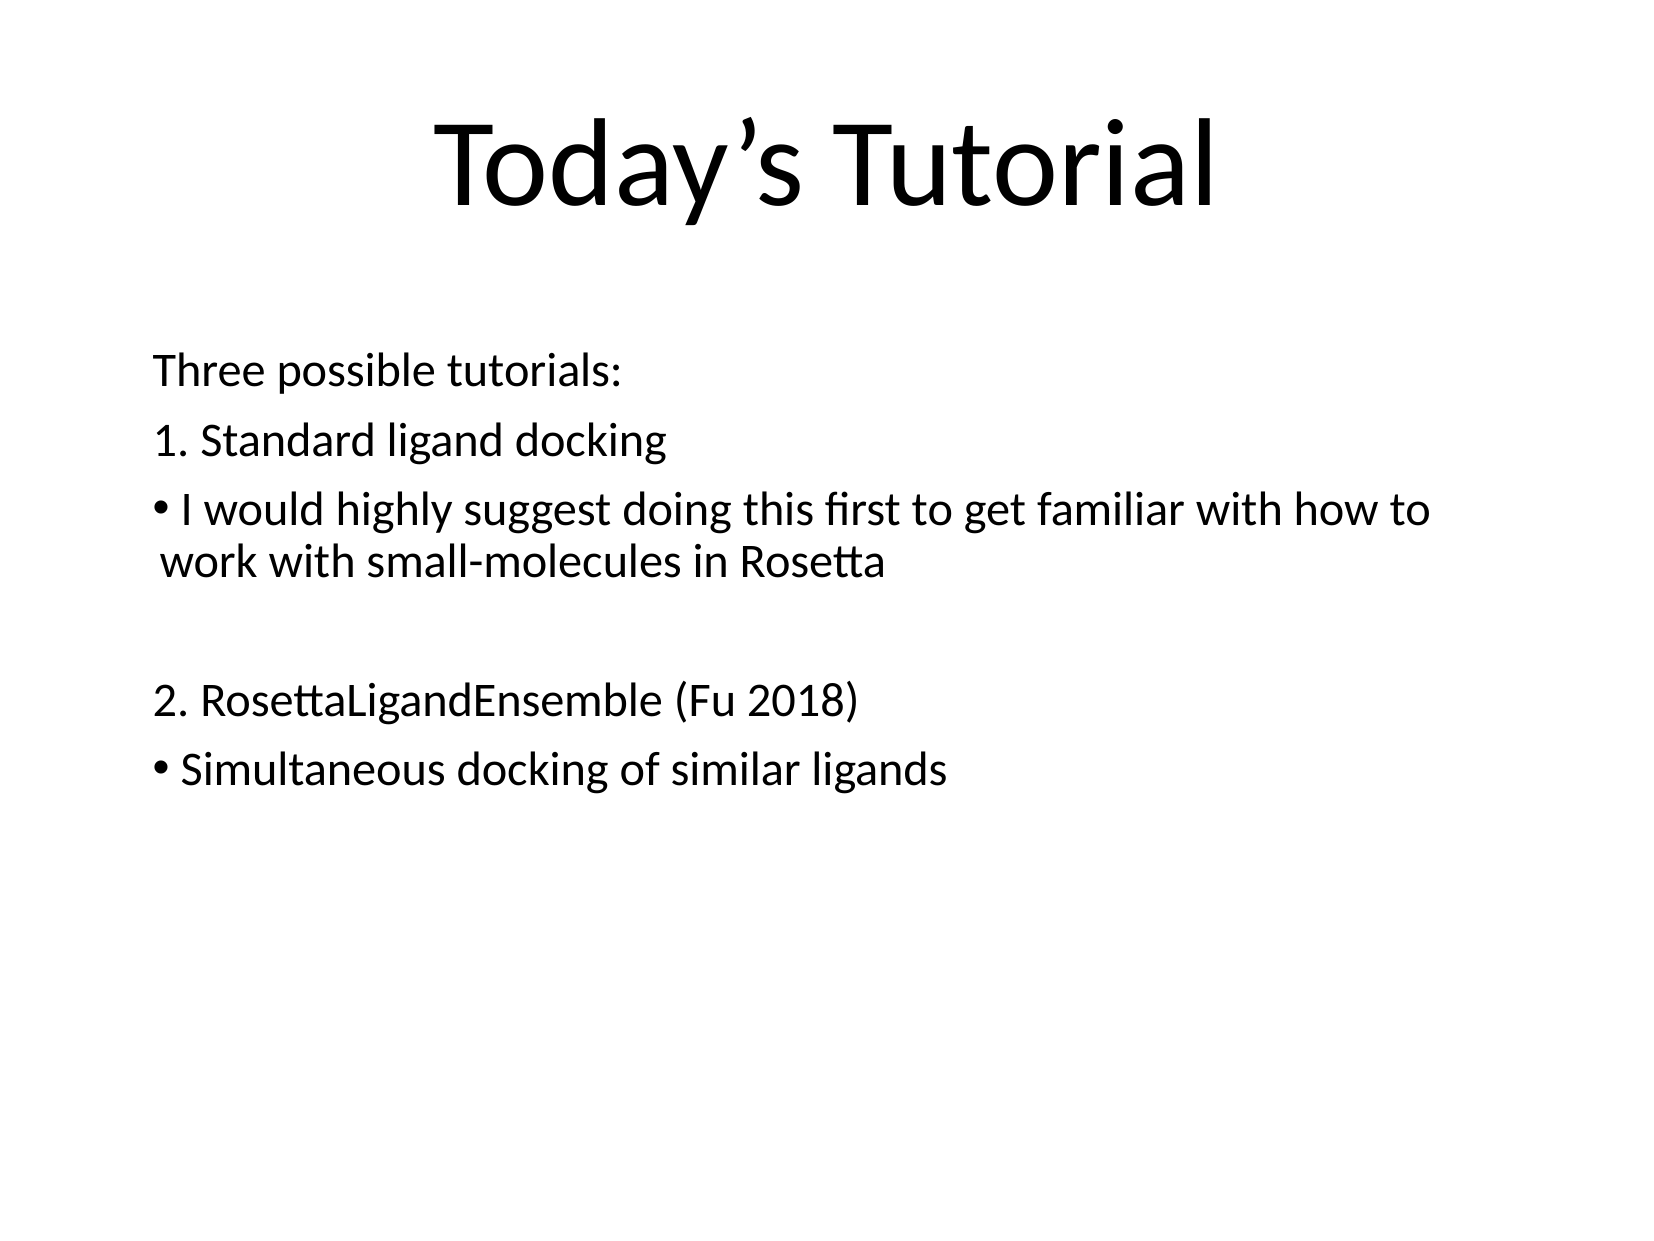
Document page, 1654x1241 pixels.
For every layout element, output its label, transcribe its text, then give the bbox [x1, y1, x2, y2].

list Three possible tutorials: 1. Standard ligand docking I would highly suggest doing this first to get familiar with how to work with small-molecules in Rosetta 2. RosettaLigandEnsemble (Fu 2018) Simultaneous docking of similar ligands [113, 330, 1540, 1117]
title Today’s Tutorial [113, 45, 1540, 285]
